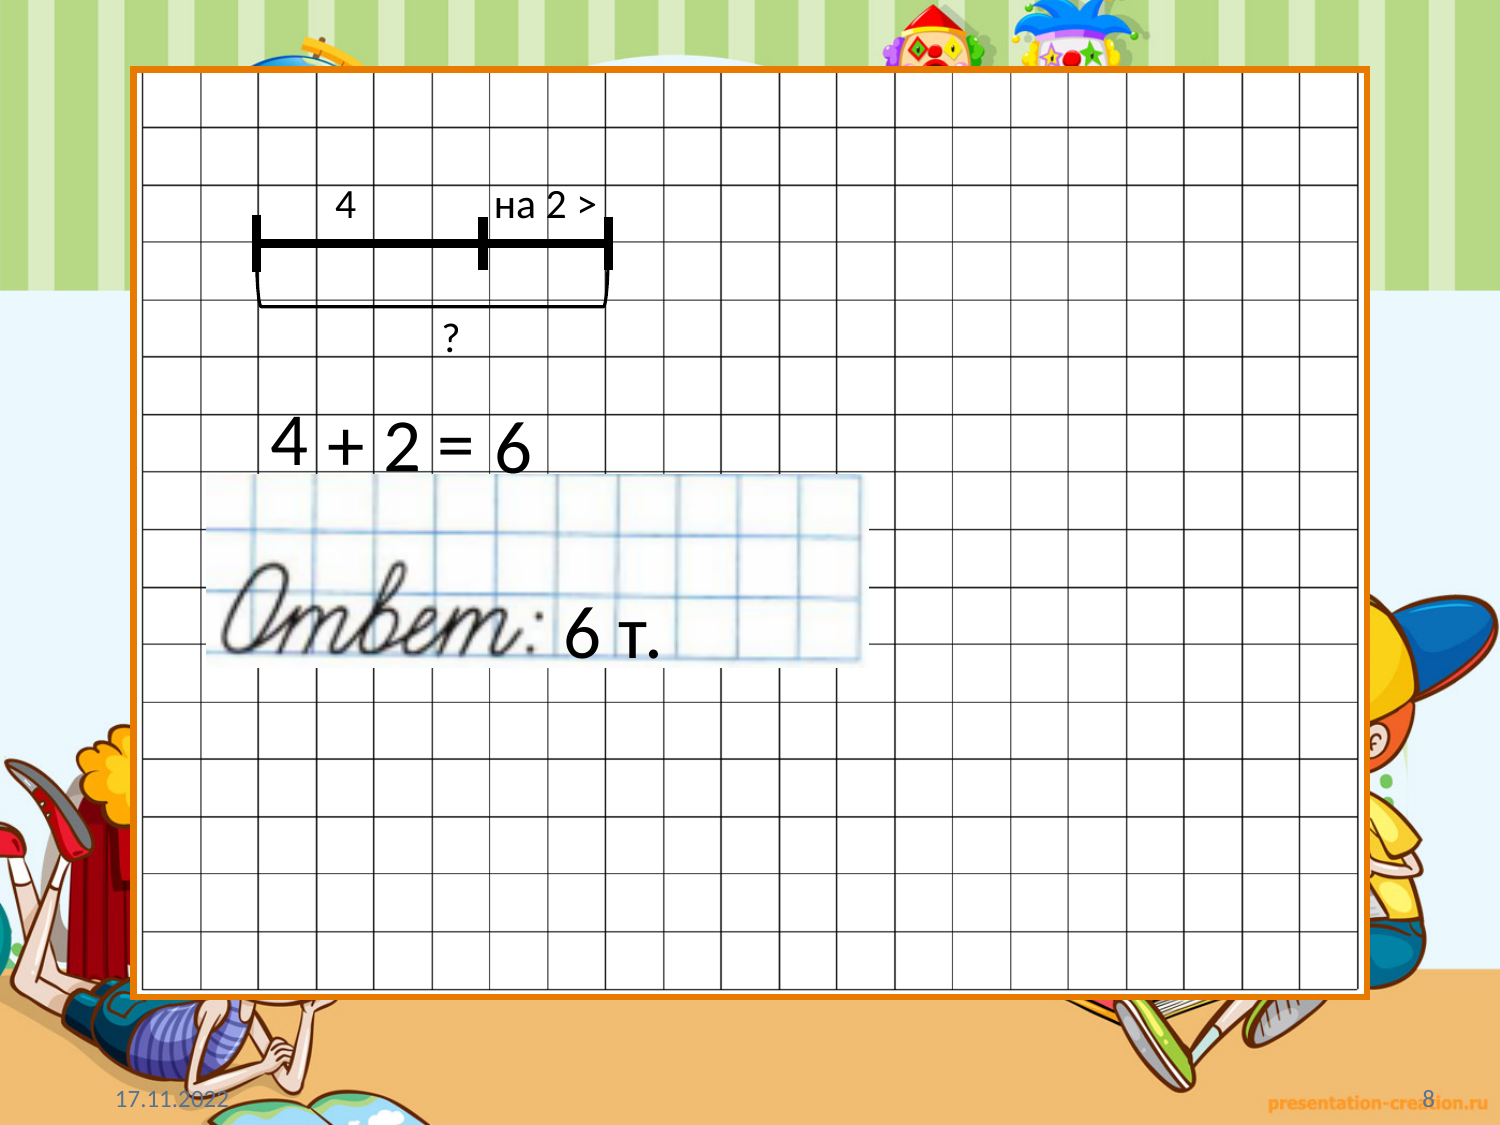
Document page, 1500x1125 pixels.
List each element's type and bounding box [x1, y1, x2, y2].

list [129, 66, 1371, 1000]
picture [0, 0, 1500, 1125]
